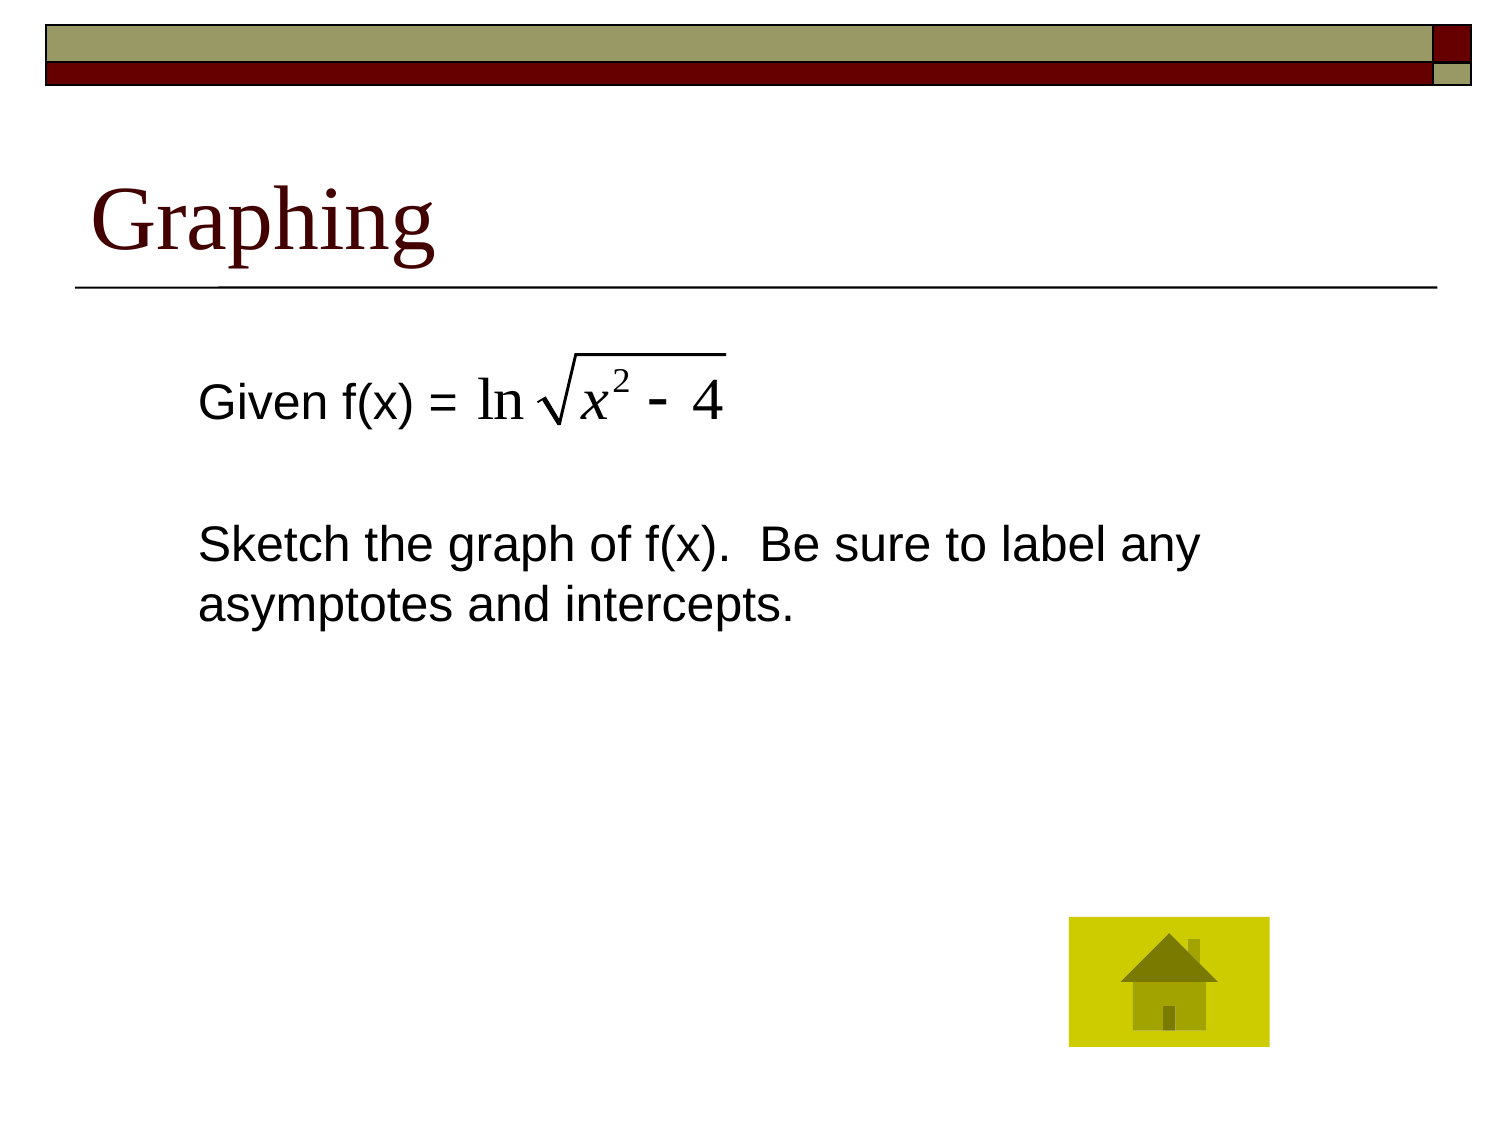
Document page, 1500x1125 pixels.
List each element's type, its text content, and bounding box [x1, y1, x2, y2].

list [468, 339, 741, 440]
text_box [1068, 916, 1270, 1047]
title Graphing [74, 87, 1426, 276]
text_box Given f(x) = Sketch the graph of f(x). Be sure to label any asymptotes and intercepts. [183, 361, 1341, 639]
